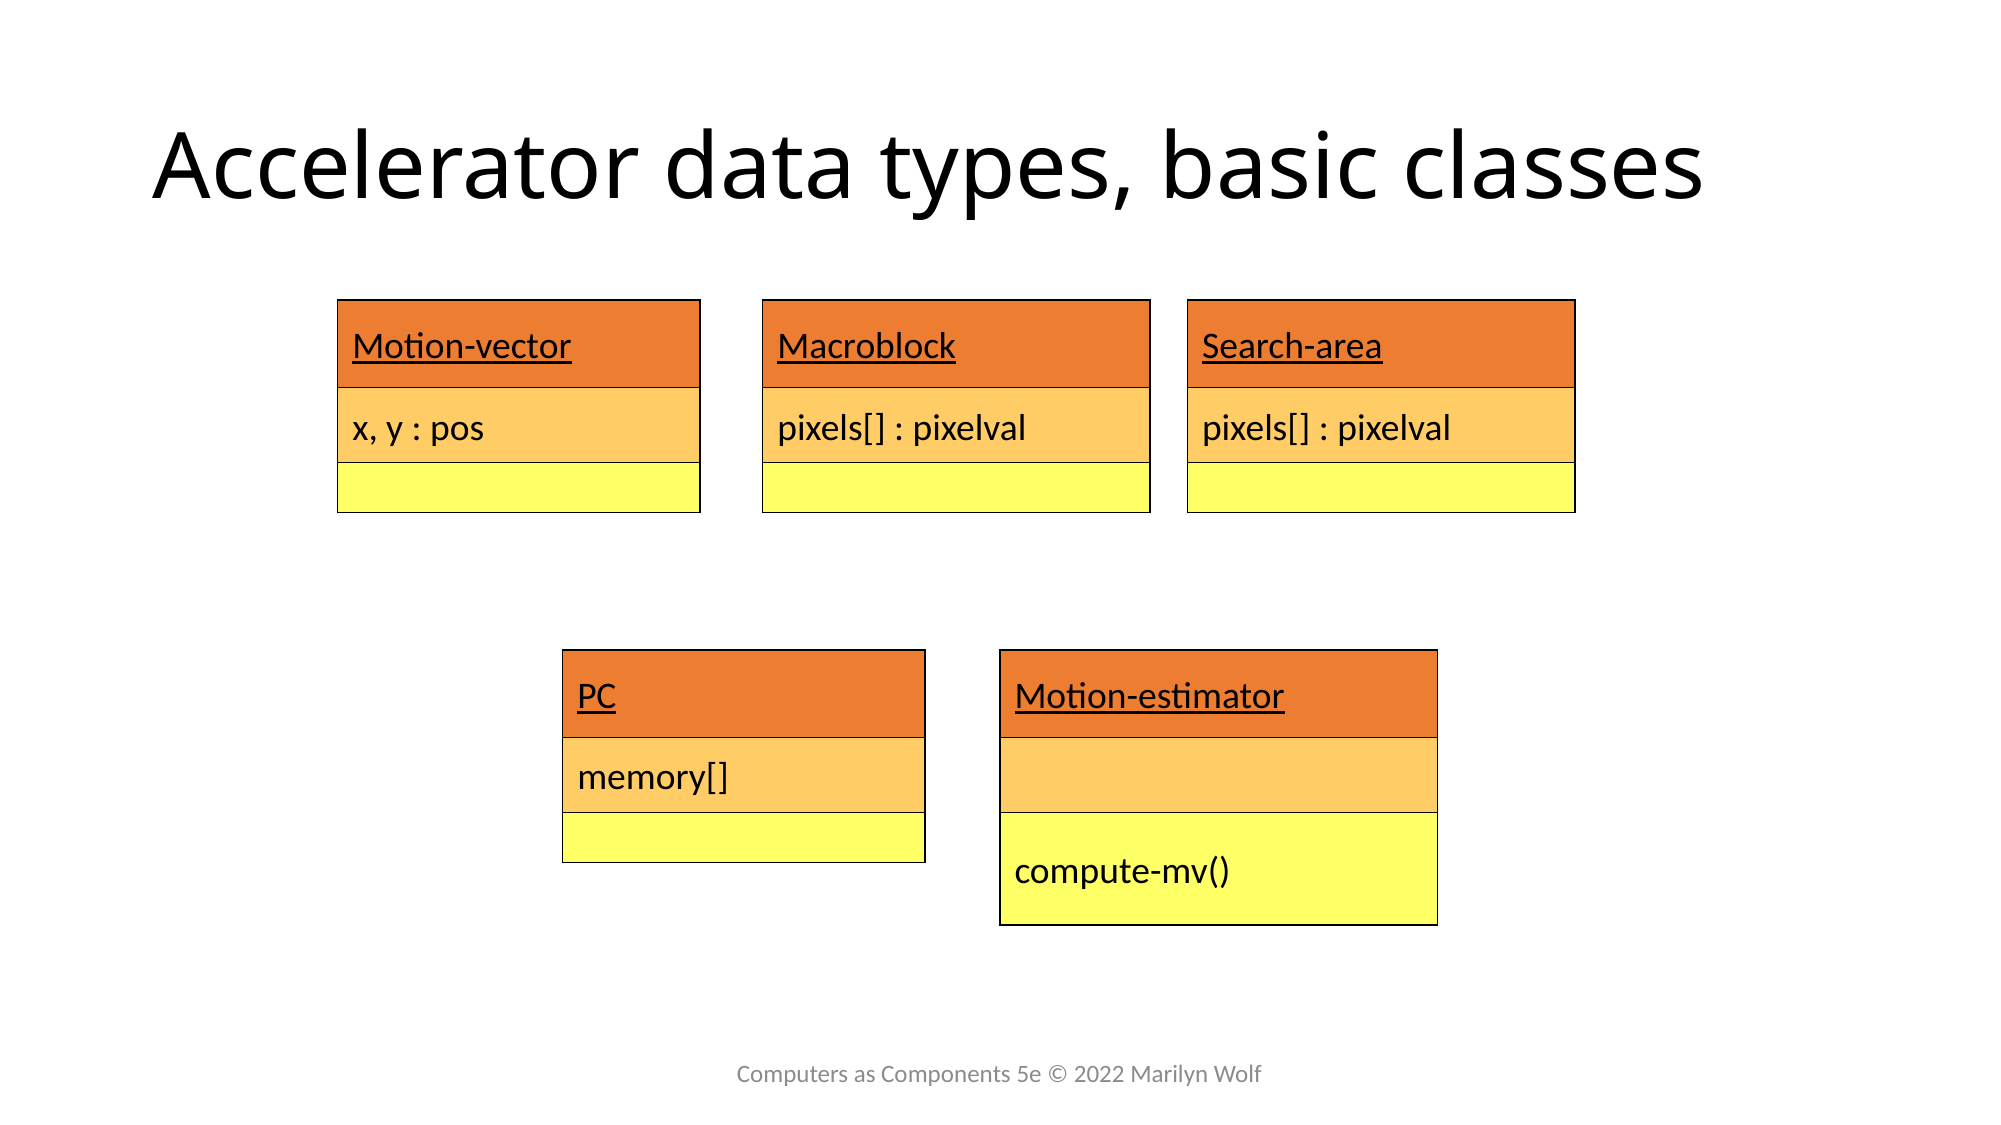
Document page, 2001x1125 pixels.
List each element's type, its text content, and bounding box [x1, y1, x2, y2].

text_box PC [562, 649, 925, 737]
text_box [562, 812, 925, 863]
text_box pixels[] : pixelval [762, 387, 1150, 462]
text_box Motion-estimator [999, 649, 1438, 737]
text_box pixels[] : pixelval [1187, 387, 1575, 462]
title Accelerator data types, basic classes [137, 59, 1863, 278]
text_box [1187, 462, 1575, 513]
text_box x, y : pos [337, 387, 700, 462]
footer Computers as Components 5e © 2022 Marilyn Wolf [662, 1042, 1338, 1103]
text_box Search-area [1187, 299, 1575, 387]
text_box [337, 462, 700, 513]
text_box memory[] [562, 737, 925, 812]
text_box compute-mv() [999, 812, 1438, 925]
text_box [762, 462, 1150, 513]
text_box Motion-vector [337, 299, 700, 387]
text_box Macroblock [762, 299, 1150, 387]
text_box [999, 737, 1438, 812]
